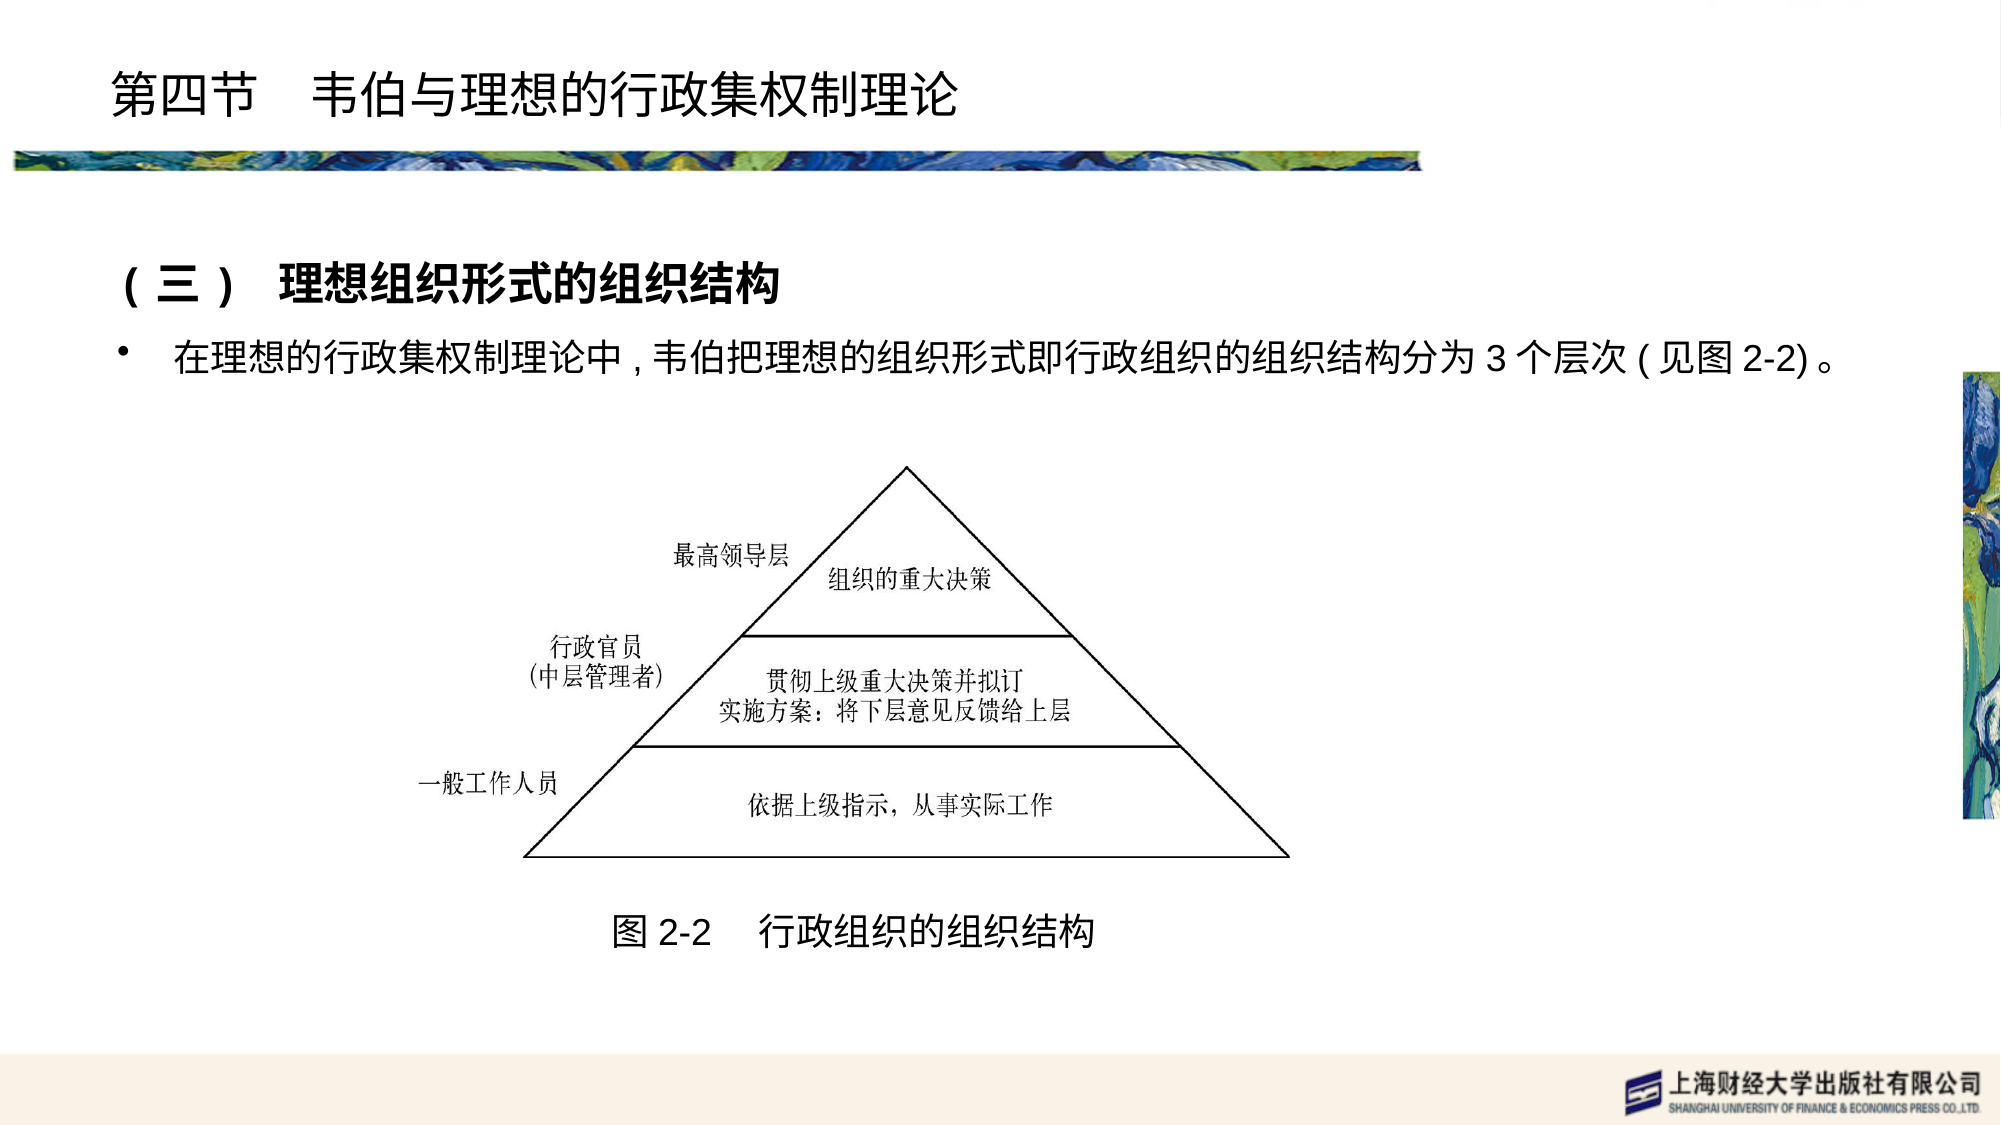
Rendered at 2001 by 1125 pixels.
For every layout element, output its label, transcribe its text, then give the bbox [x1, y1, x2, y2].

picture [0, 0, 2001, 1125]
list (三) 理想组织形式的组织结构 在理想的行政集权制理论中,韦伯把理想的组织形式即行政组织的组织结构分为3个层次(见图2-2)。 [102, 233, 1898, 1032]
title 第四节 韦伯与理想的行政集权制理论 [94, 42, 1451, 146]
text_box 图2-2 行政组织的组织结构 [437, 889, 1271, 961]
